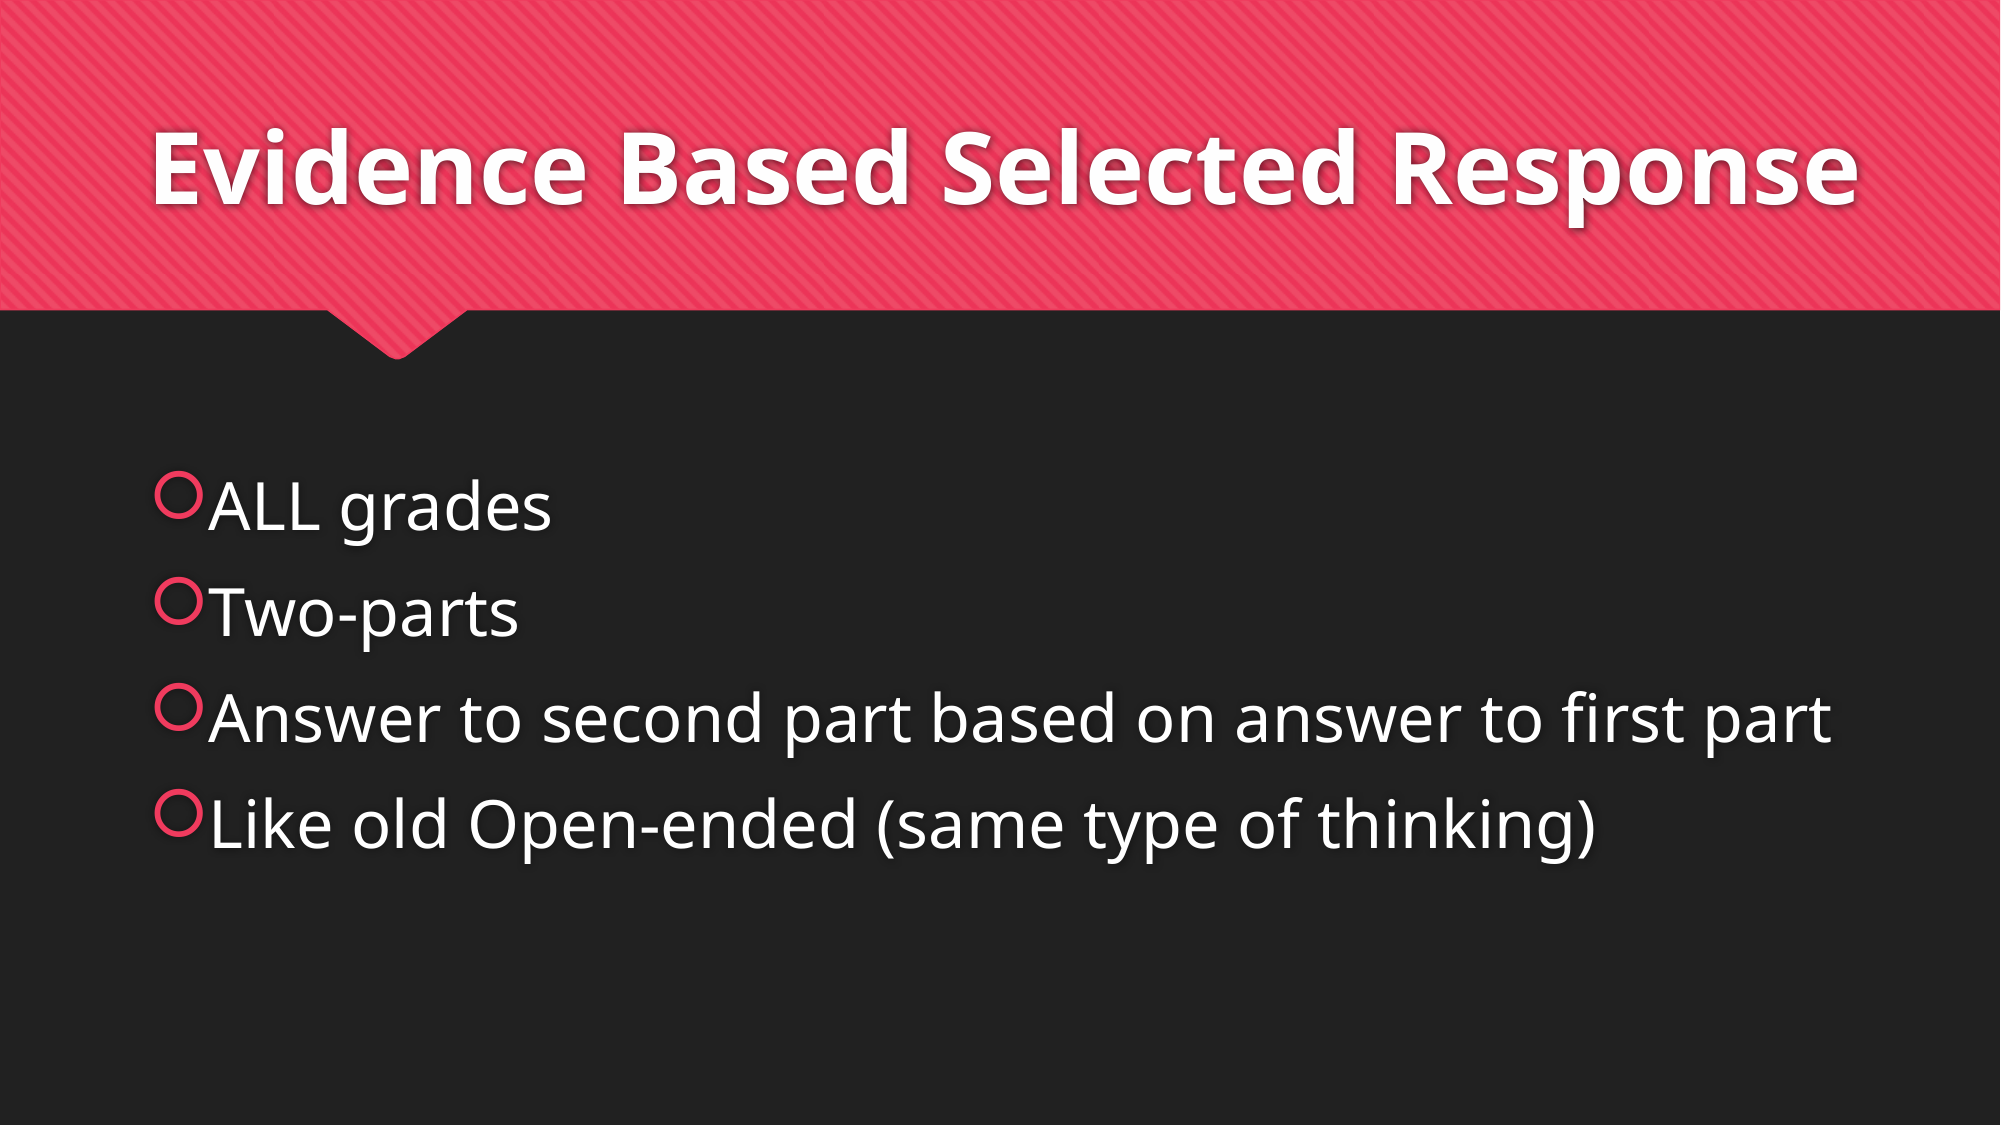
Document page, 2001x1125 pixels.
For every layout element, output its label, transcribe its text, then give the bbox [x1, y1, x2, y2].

list ALL grades Two-parts Answer to second part based on answer to first part Like old Open-ended (same type of thinking) [134, 364, 1866, 962]
title Evidence Based Selected Response [132, 73, 1915, 233]
